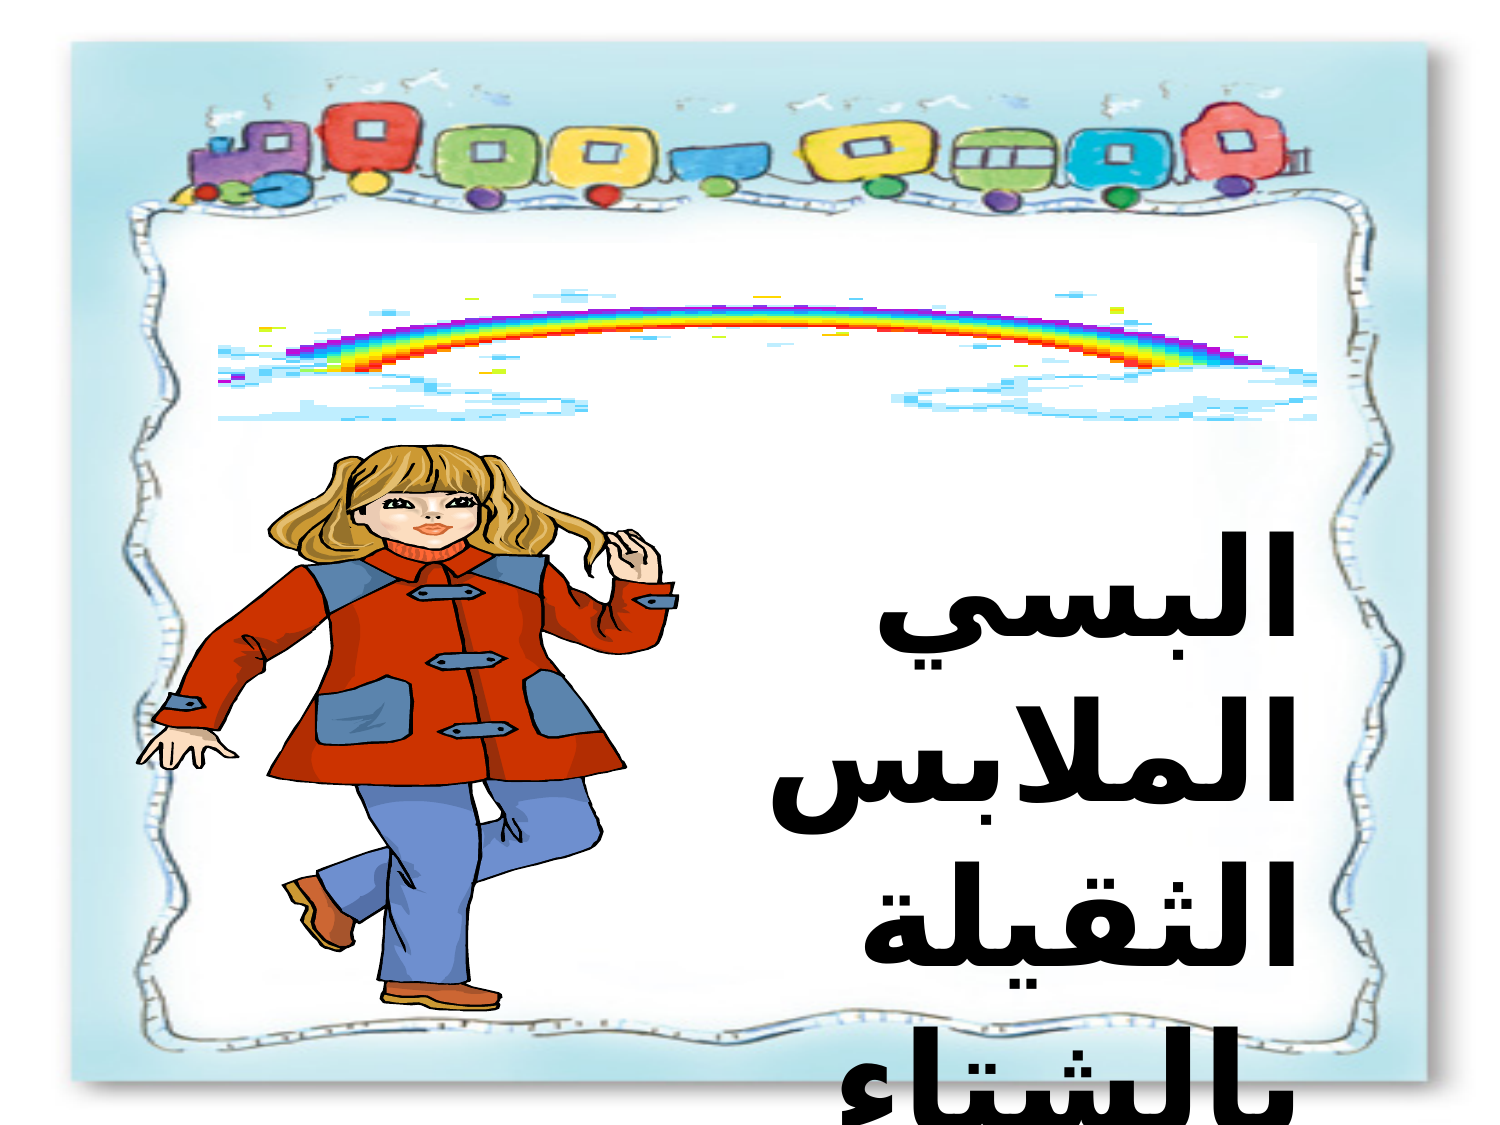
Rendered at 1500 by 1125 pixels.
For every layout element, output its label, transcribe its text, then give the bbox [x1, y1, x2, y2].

text_box البسي الملابس الثقيلة بالشتاء حتى لاتمرضي [684, 491, 1321, 988]
picture [0, 0, 1500, 1125]
